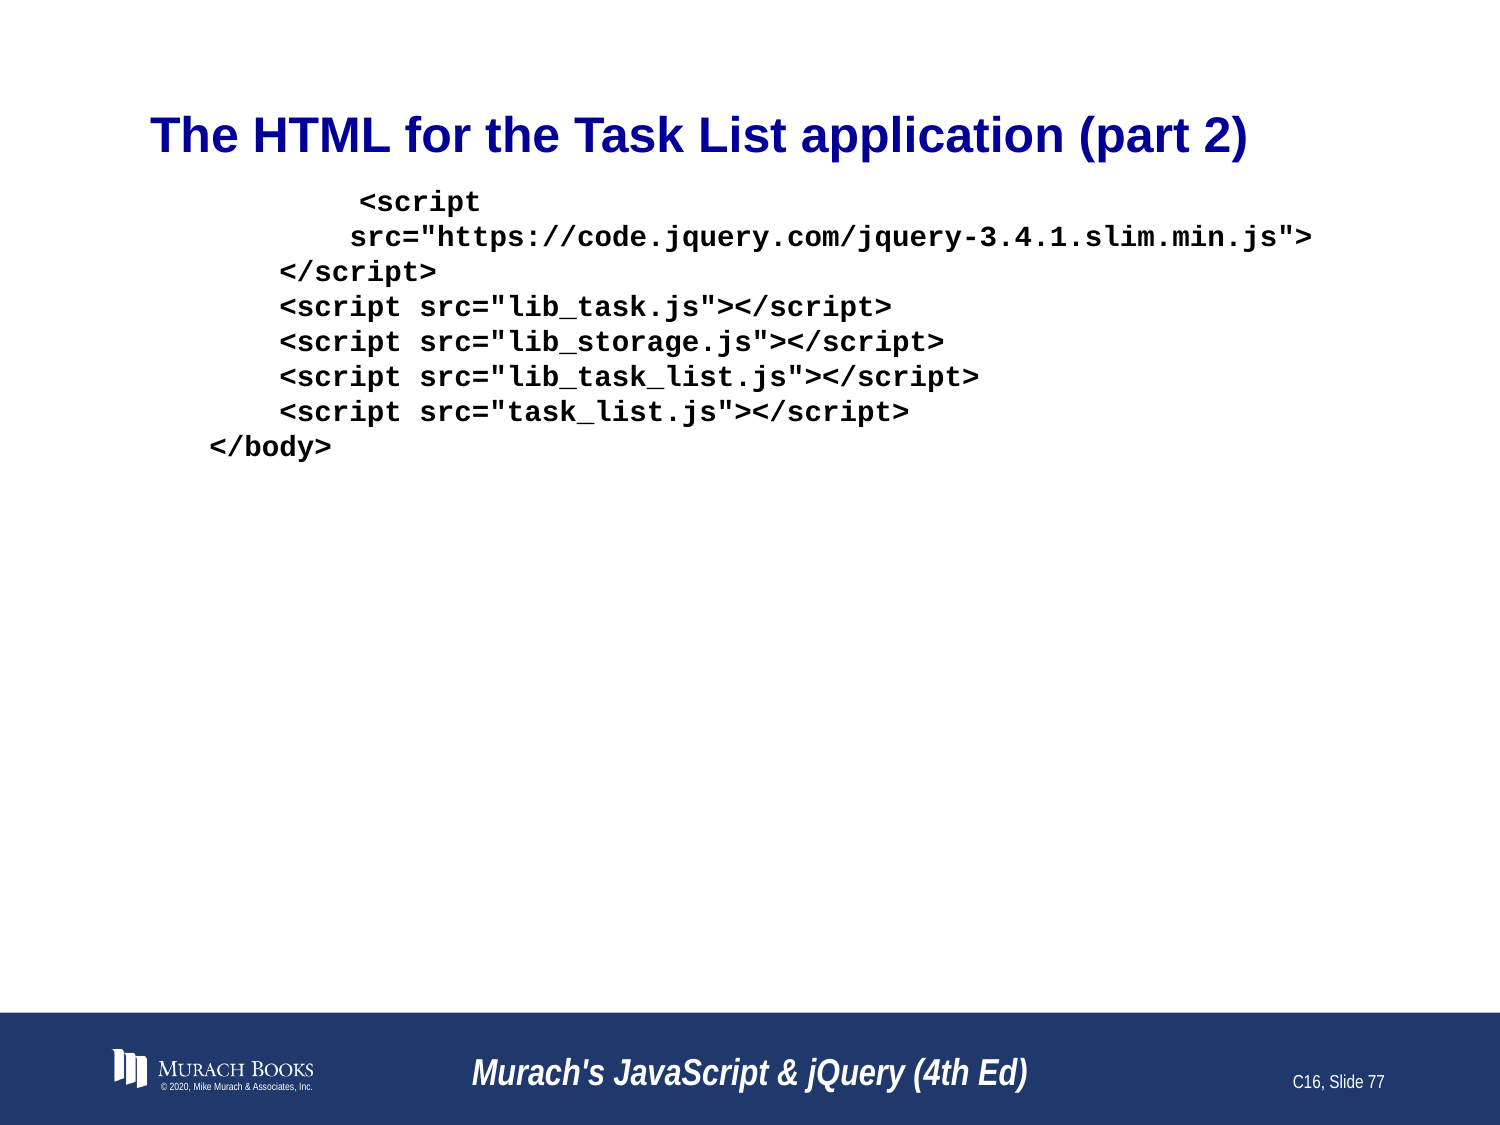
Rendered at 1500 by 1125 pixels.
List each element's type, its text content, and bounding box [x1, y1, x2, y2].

list <script src="https://code.jquery.com/jquery-3.4.1.slim.min.js"> </script> <script src="lib_task.js"></script> <script src="lib_storage.js"></script> <script src="lib_task_list.js"></script> <script src="task_list.js"></script> </body> [137, 174, 1350, 975]
footer © 2020, Mike Murach & Associates, Inc. [12, 1025, 463, 1100]
slide_number Murach's JavaScript & jQuery (4th Ed) [463, 1025, 1050, 1100]
title The HTML for the Task List application (part 2) [150, 102, 1350, 164]
slide_number C16, Slide 77 [1087, 1025, 1400, 1100]
